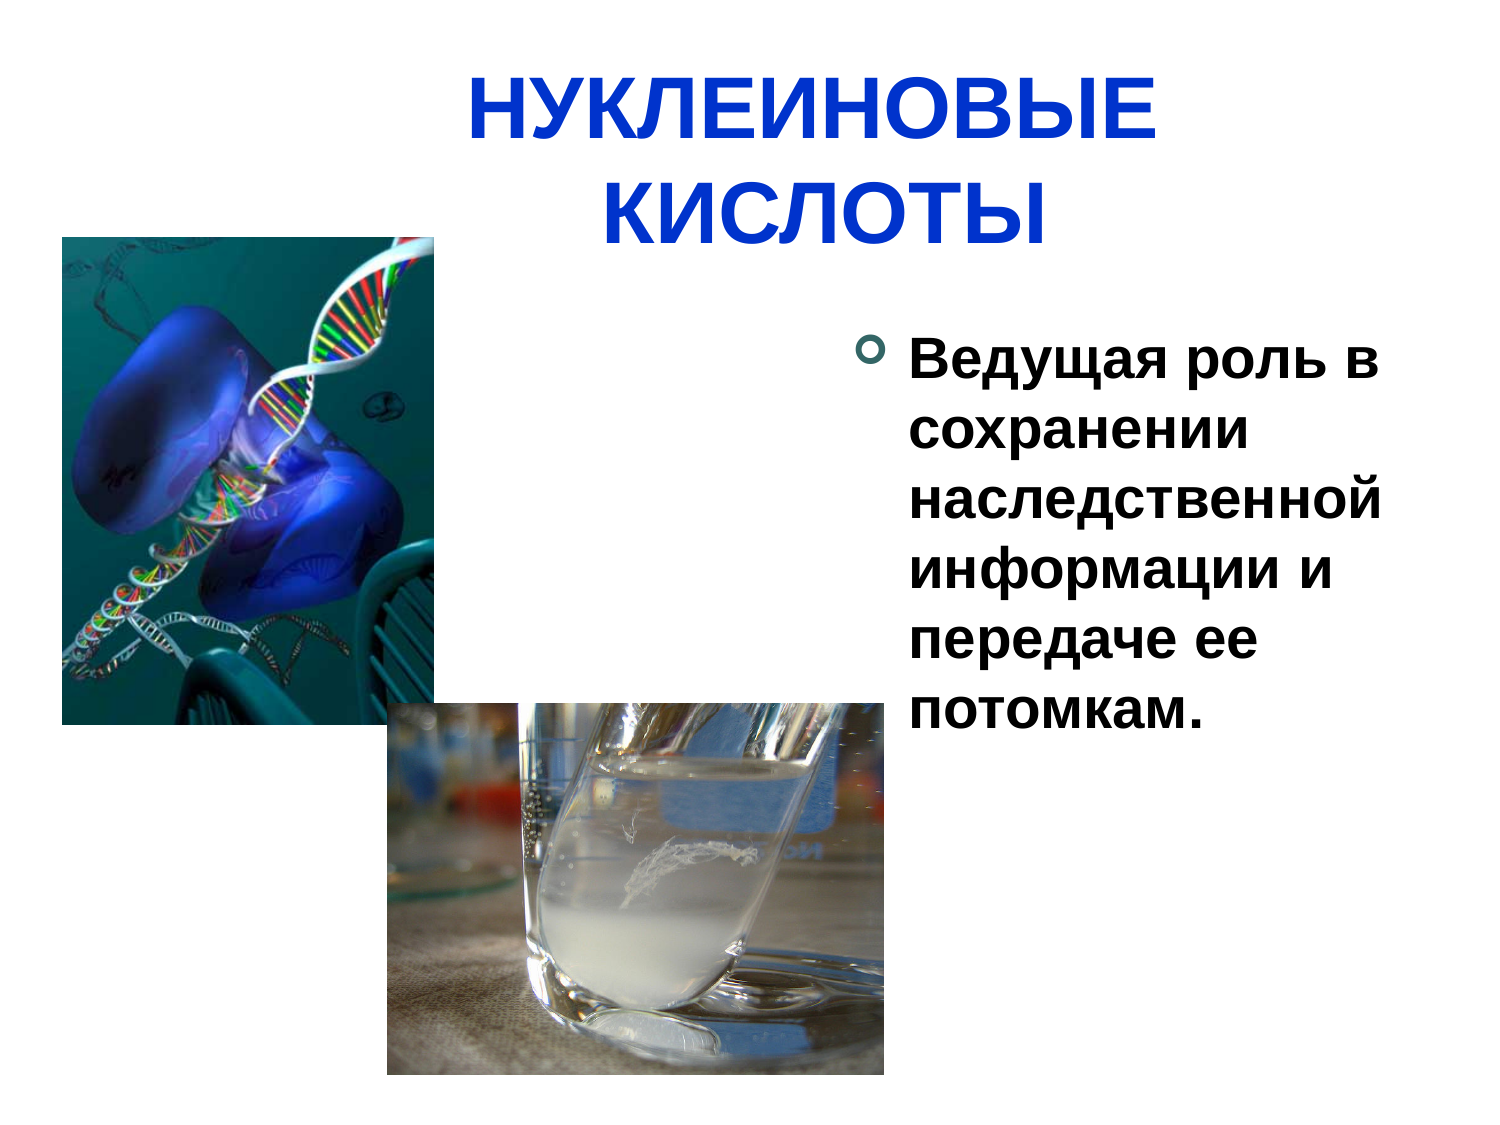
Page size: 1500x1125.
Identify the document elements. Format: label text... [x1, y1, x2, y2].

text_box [62, 237, 434, 725]
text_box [387, 702, 884, 1075]
text_box НУКЛЕИНОВЫЕ КИСЛОТЫ [249, 31, 1400, 282]
text_box Ведущая роль в сохранении наследственной информации и передаче ее потомкам. [837, 312, 1400, 988]
